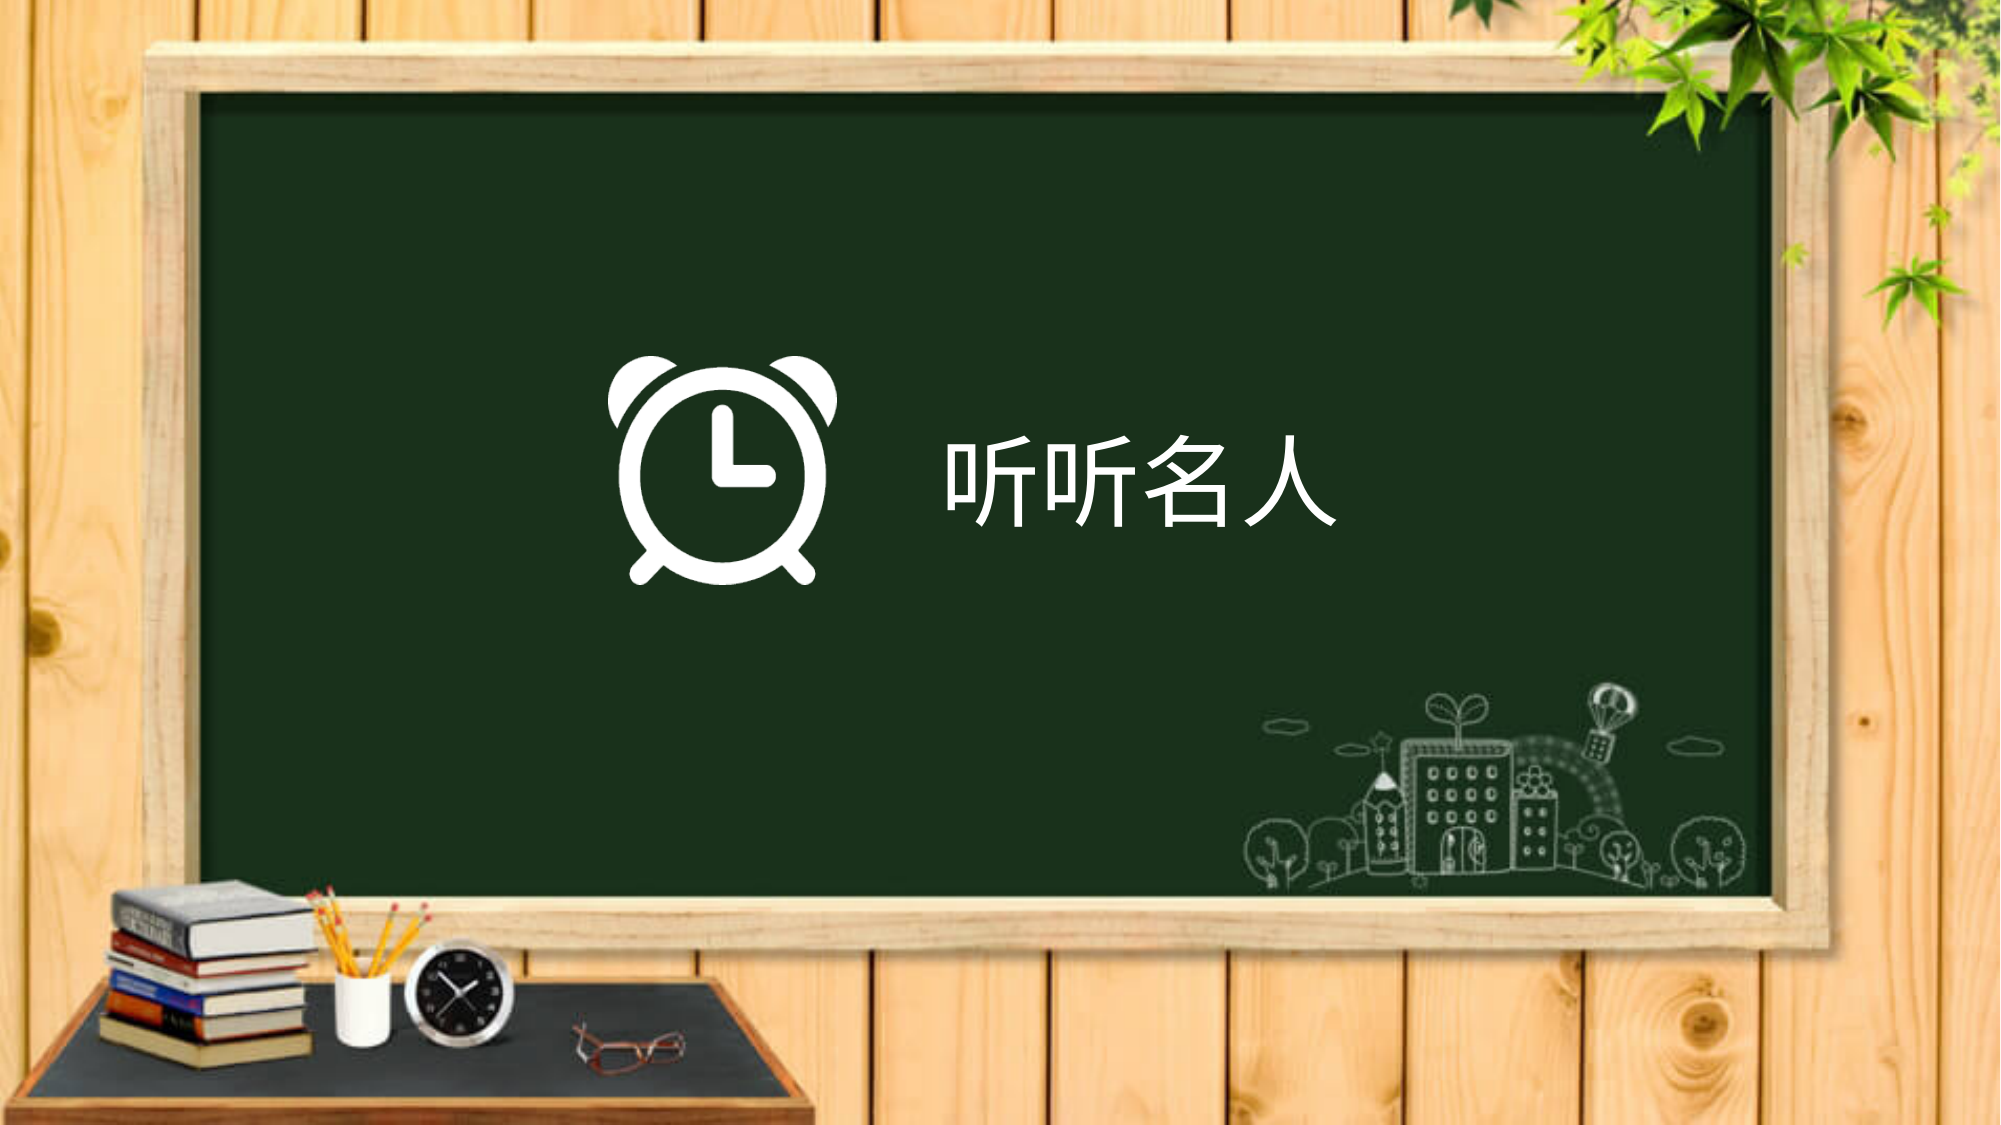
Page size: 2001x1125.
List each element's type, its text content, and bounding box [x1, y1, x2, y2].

picture [0, 0, 2001, 1125]
text_box 听听名人 [926, 412, 1405, 547]
